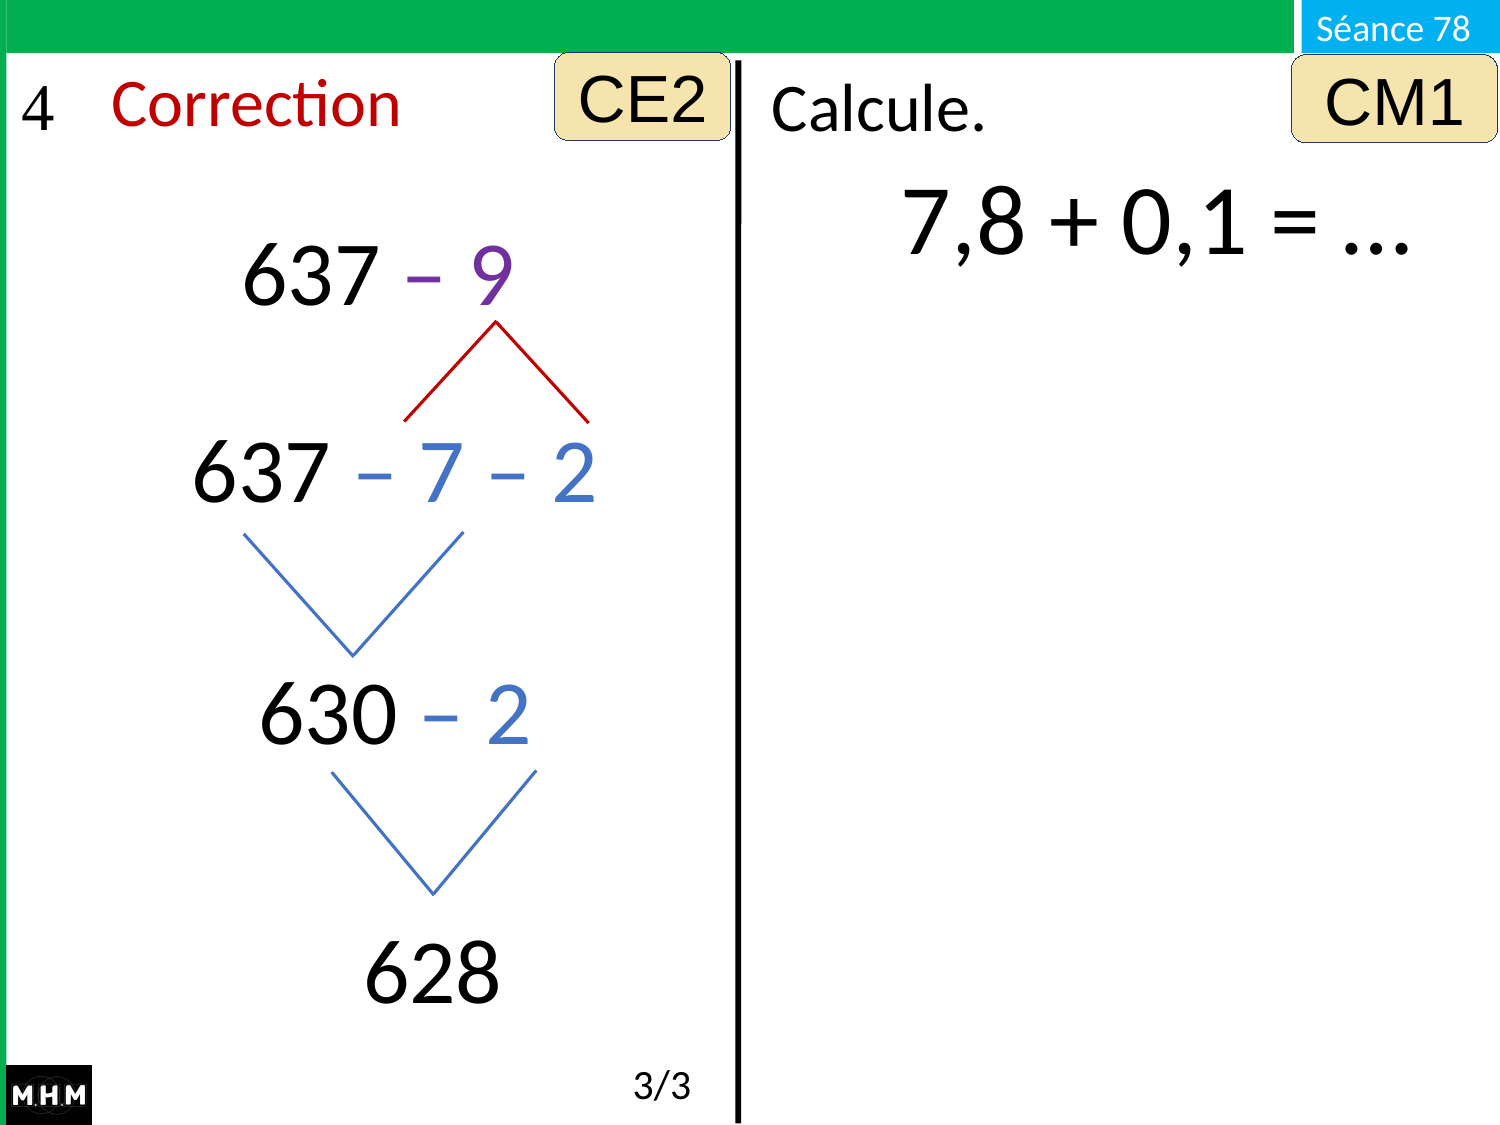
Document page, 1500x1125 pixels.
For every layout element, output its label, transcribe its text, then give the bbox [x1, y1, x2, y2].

text_box CM1 [1291, 54, 1498, 143]
text_box 637 – 7 – 2 [177, 403, 637, 529]
title Correction [739, 60, 1391, 150]
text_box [243, 531, 464, 657]
text_box 637 – 9 [226, 206, 699, 332]
list 3/3 [598, 1056, 726, 1117]
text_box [331, 770, 537, 896]
picture [6, 1065, 92, 1125]
text_box CE2 [554, 52, 731, 141]
text_box 7,8 + 0,1 = … [885, 147, 1500, 283]
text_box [403, 320, 589, 424]
title Correction [96, 60, 738, 150]
text_box 630 – 2 [243, 645, 638, 771]
text_box 628 [348, 905, 537, 1030]
text_box Calcule. [756, 65, 1047, 155]
